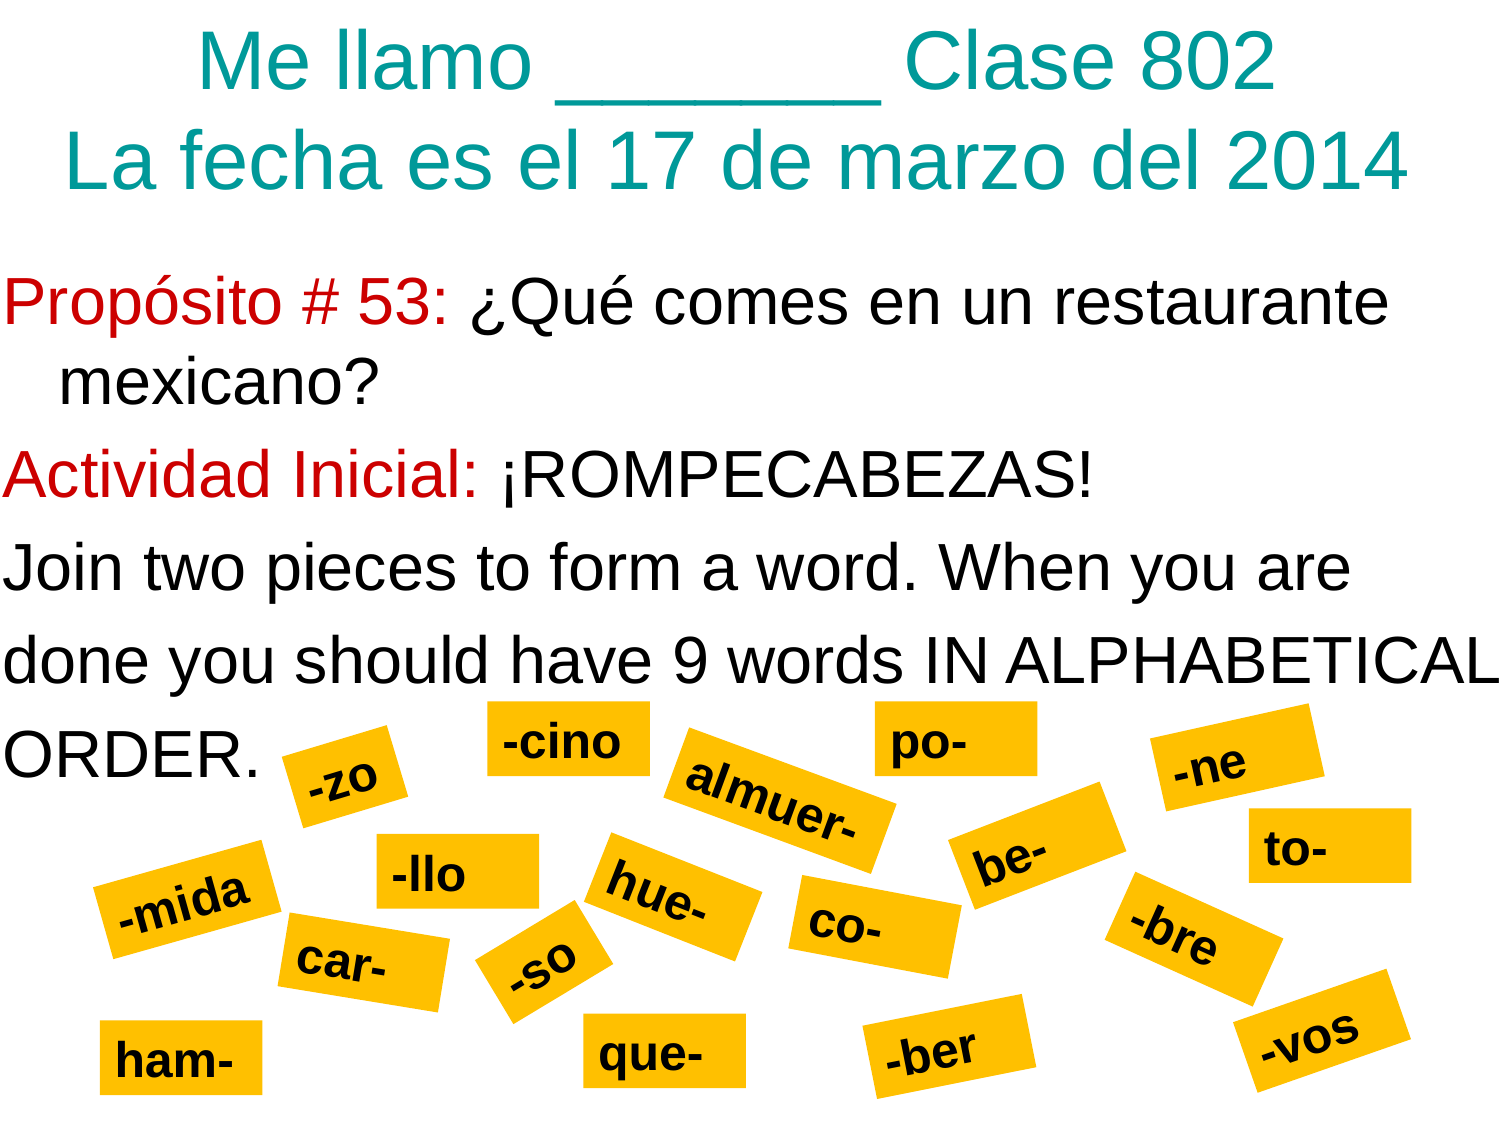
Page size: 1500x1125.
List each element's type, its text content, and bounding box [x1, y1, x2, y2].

text_box car- [277, 912, 451, 1013]
text_box que- [583, 1013, 746, 1089]
title Me llamo _______ Clase 802 La fecha es el 17 de marzo del 2014 [24, 12, 1450, 200]
text_box po- [874, 701, 1038, 777]
text_box -ber [862, 993, 1037, 1100]
text_box -so [474, 900, 614, 1025]
list Propósito # 53: ¿Qué comes en un restaurante mexicano? Actividad Inicial: ¡ROMPECABEZAS! Join two pieces to form a word. When you are done you should have 9 words IN ALPHABETICAL ORDER. [0, 249, 1500, 1063]
text_box -ne [1149, 703, 1325, 812]
text_box -llo [376, 833, 540, 909]
text_box -mida [93, 839, 282, 960]
text_box -cino [487, 701, 650, 777]
text_box -zo [281, 725, 409, 829]
text_box ham- [99, 1020, 263, 1096]
text_box -vos [1233, 968, 1412, 1093]
text_box almuer- [663, 727, 897, 874]
text_box -bre [1104, 871, 1284, 1007]
text_box co- [788, 874, 962, 979]
text_box be- [948, 781, 1127, 910]
text_box to- [1248, 808, 1412, 883]
text_box hue- [583, 832, 763, 962]
